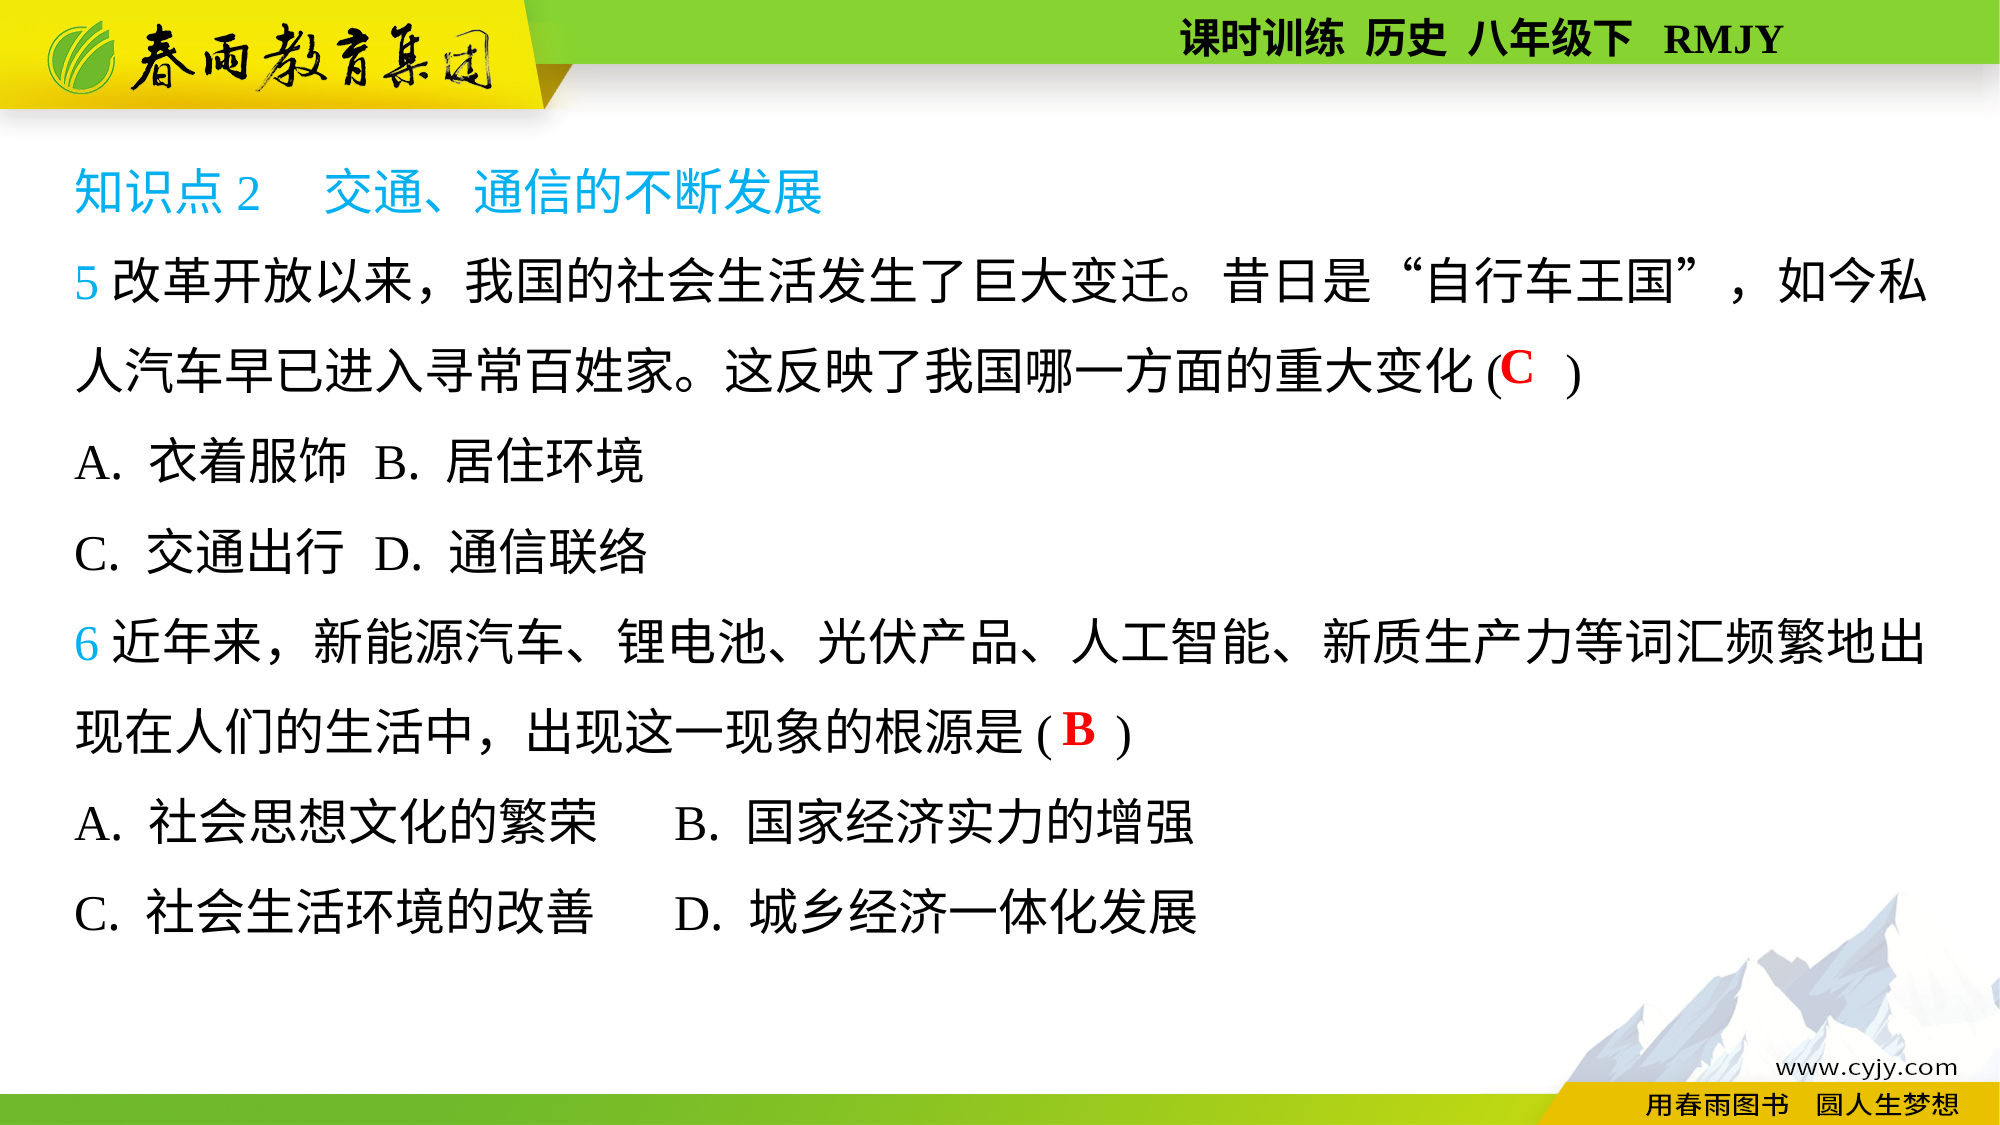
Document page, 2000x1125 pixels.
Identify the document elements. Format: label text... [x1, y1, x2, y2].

list 知识点2 交通、通信的不断发展 5改革开放以来，我国的社会生活发生了巨大变迁。昔日是“自行车王国”，如今私人汽车早已进入寻常百姓家。这反映了我国哪一方面的重大变化( ) A. 衣着服饰 B. 居住环境 C. 交通出行 D. 通信联络 6近年来，新能源汽车、锂电池、光伏产品、人工智能、新质生产力等词汇频繁地出现在人们的生活中，出现这一现象的根源是( ) A. 社会思想文化的繁荣 B. 国家经济实力的增强 C. 社会生活环境的改善 D. 城乡经济一体化发展 [59, 122, 1944, 956]
text_box B [1047, 687, 1111, 763]
picture [0, 0, 2000, 1125]
text_box C [1484, 326, 1551, 401]
